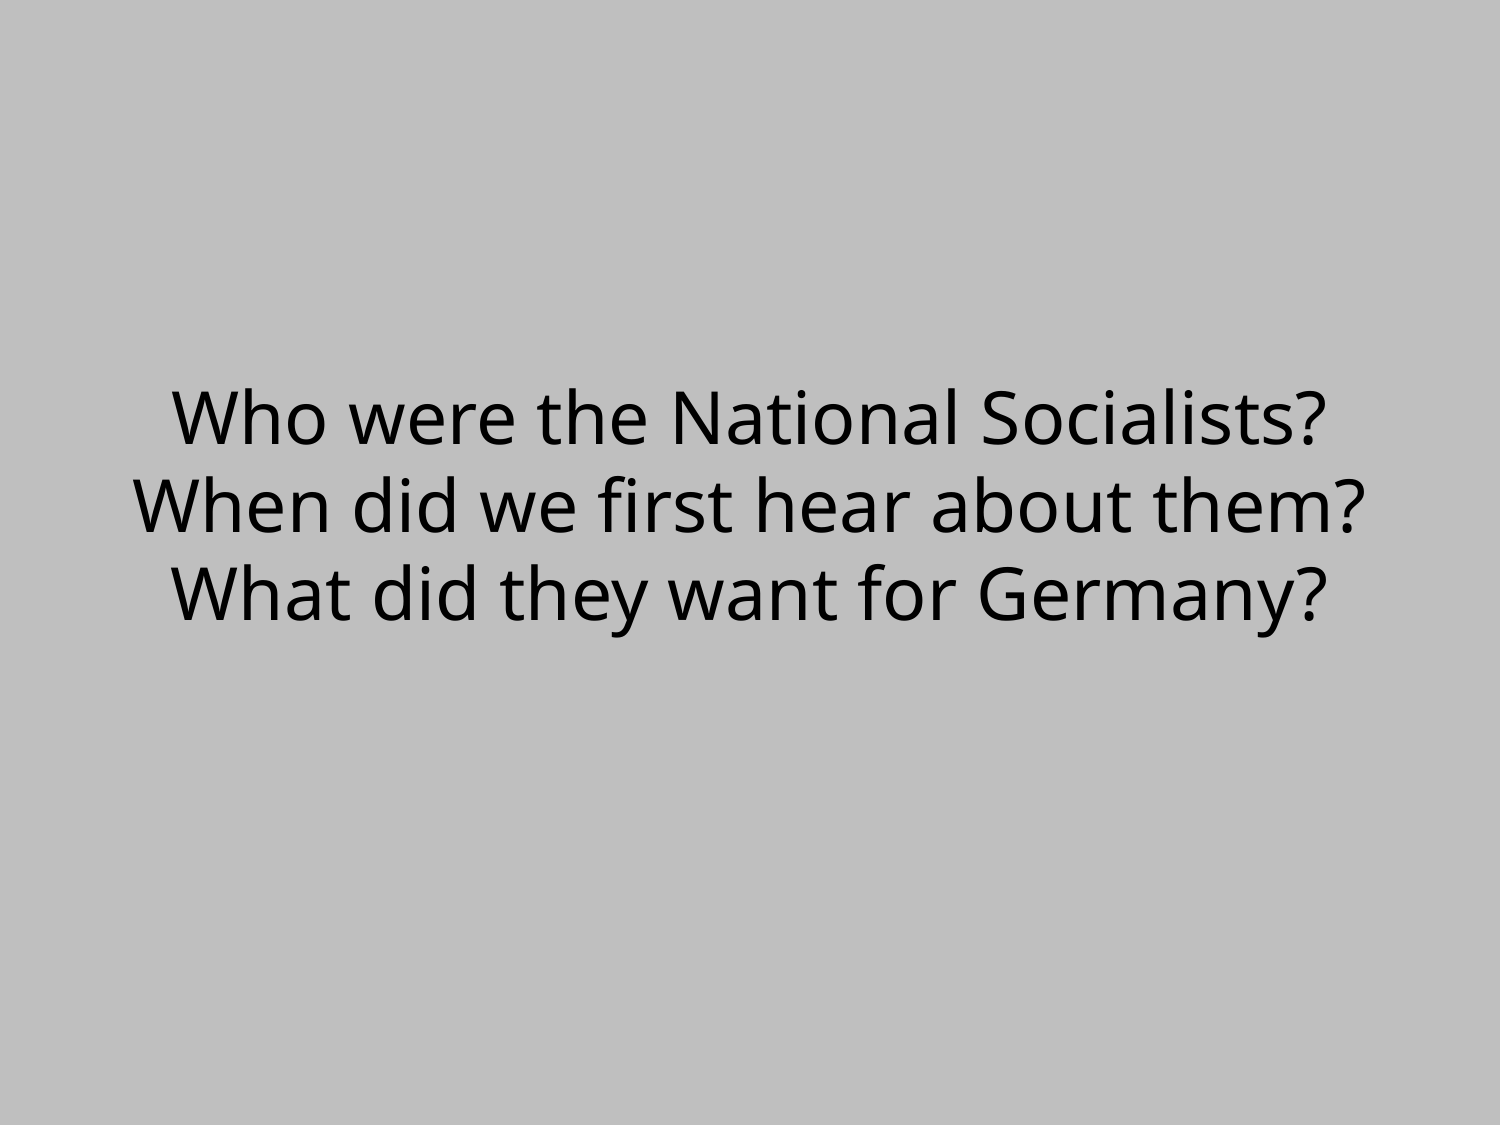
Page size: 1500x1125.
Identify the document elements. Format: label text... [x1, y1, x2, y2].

title Who were the National Socialists? When did we first hear about them? What did they want for Germany? [112, 349, 1388, 657]
